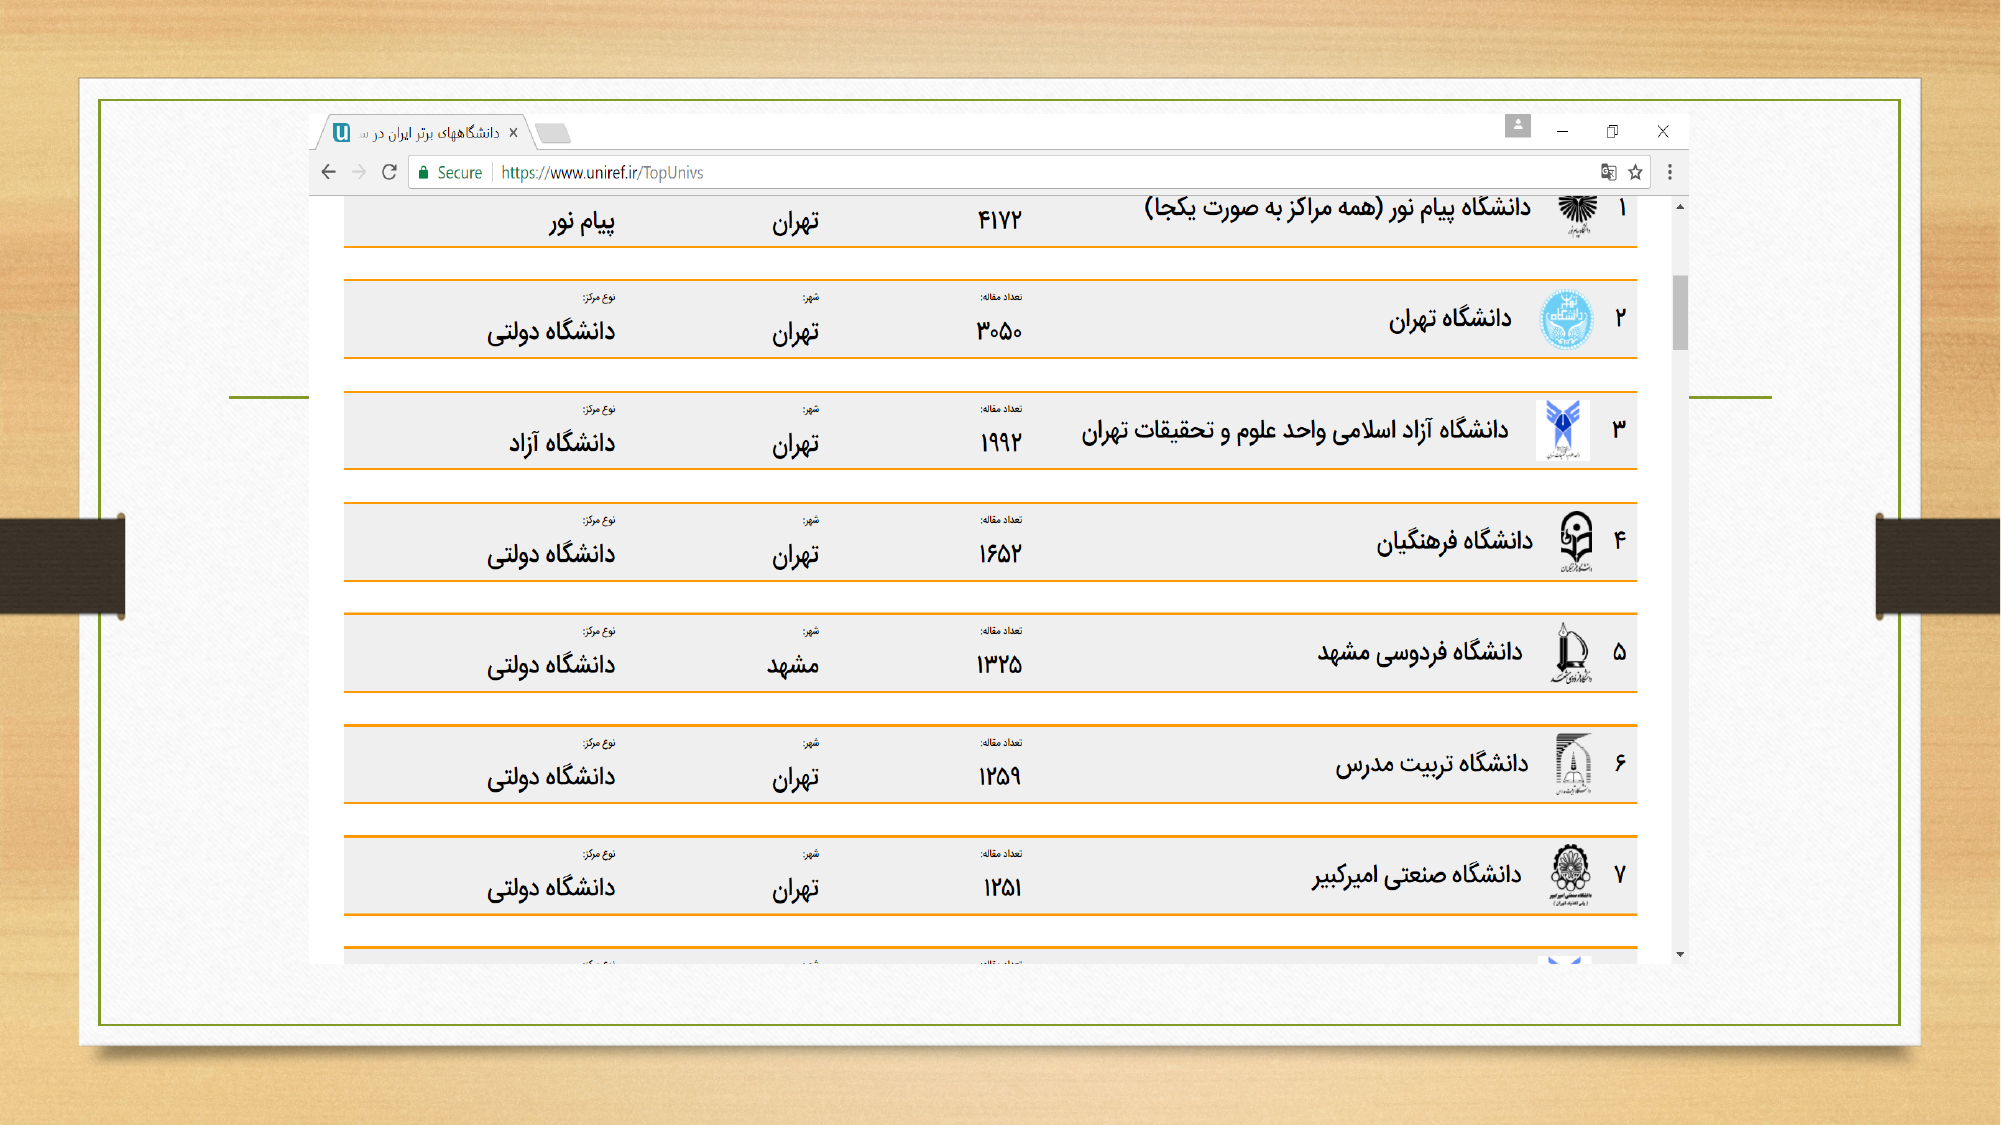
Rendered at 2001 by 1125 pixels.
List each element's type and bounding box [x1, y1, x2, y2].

list [309, 114, 1689, 964]
picture [0, 0, 2001, 1125]
